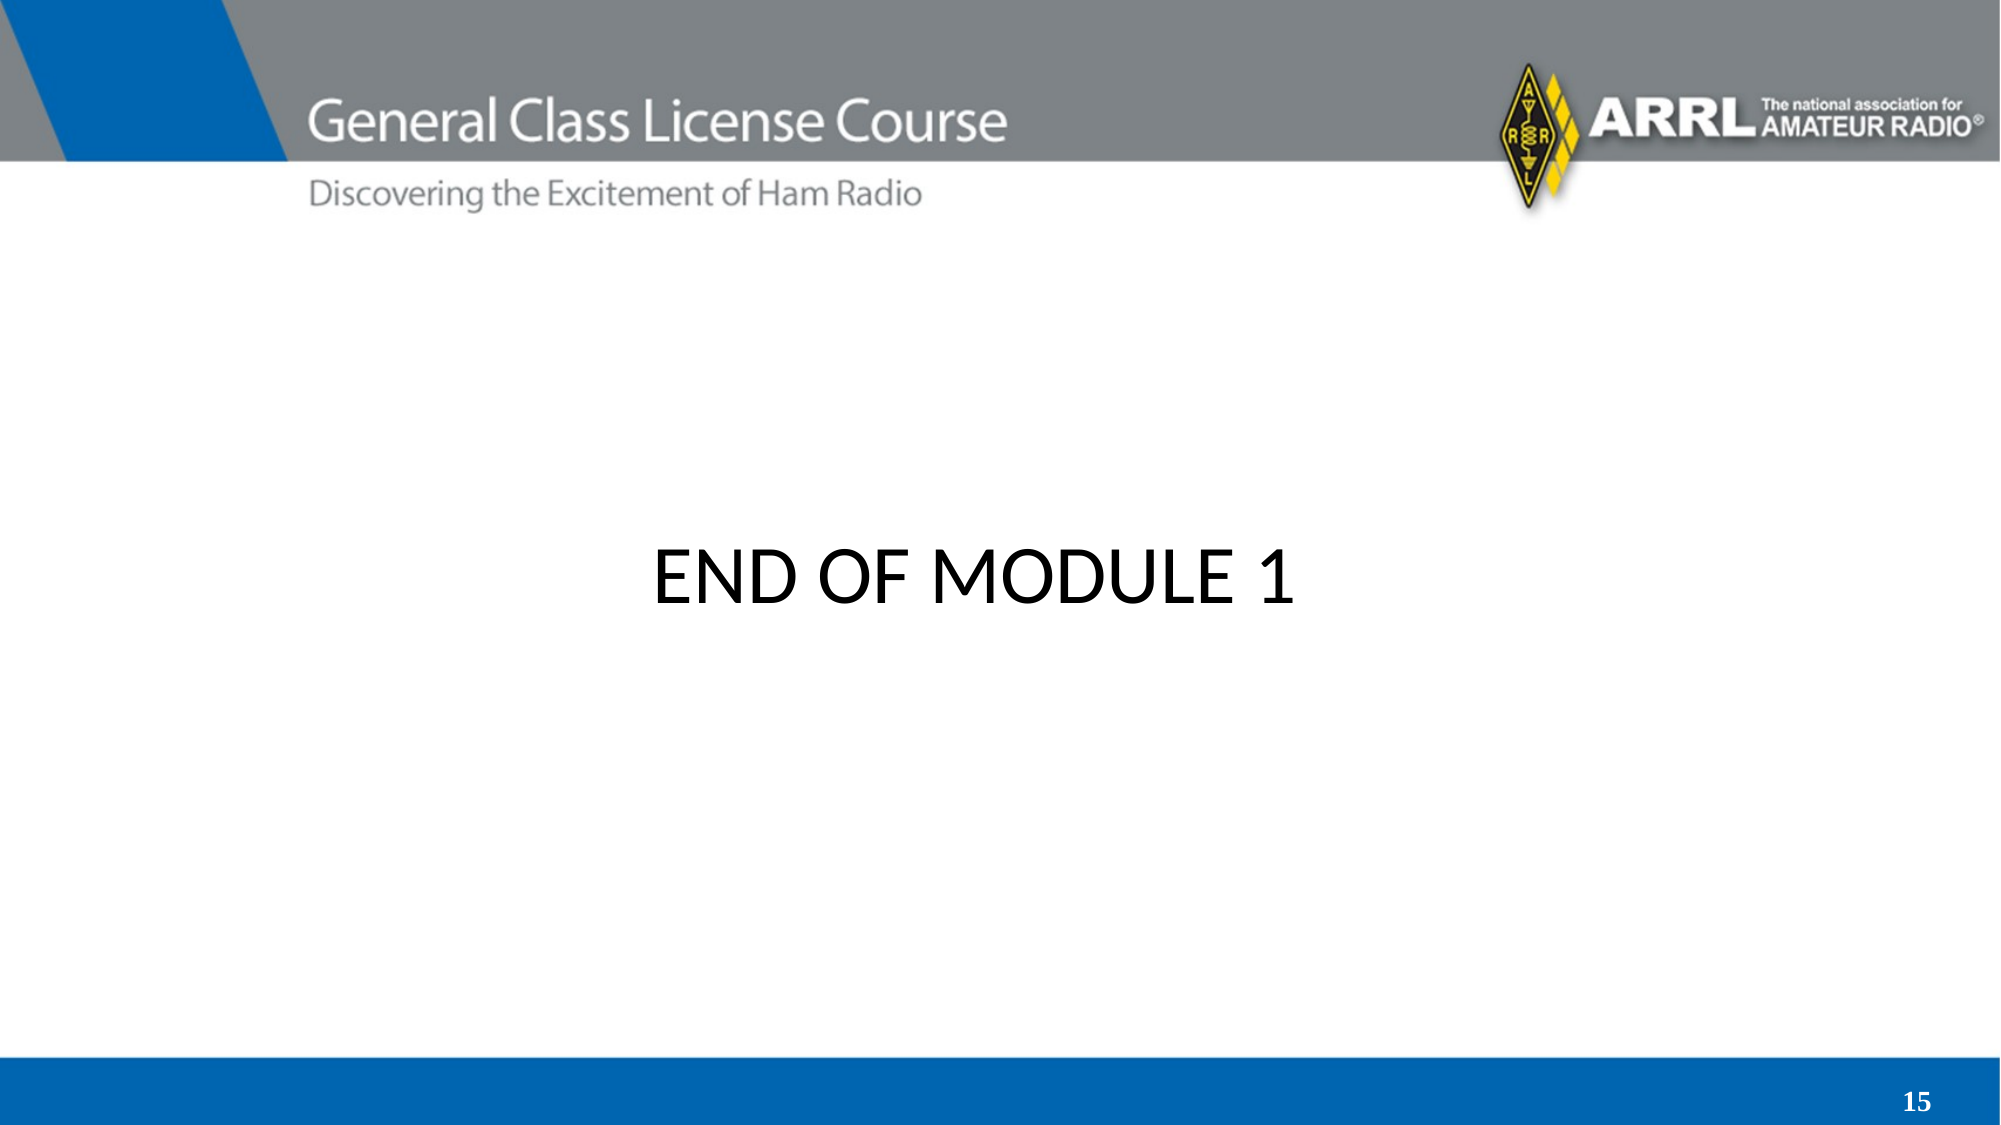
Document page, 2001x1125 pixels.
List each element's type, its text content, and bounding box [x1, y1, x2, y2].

title END OF MODULE 1 [75, 512, 1875, 700]
picture [0, 0, 2001, 1125]
